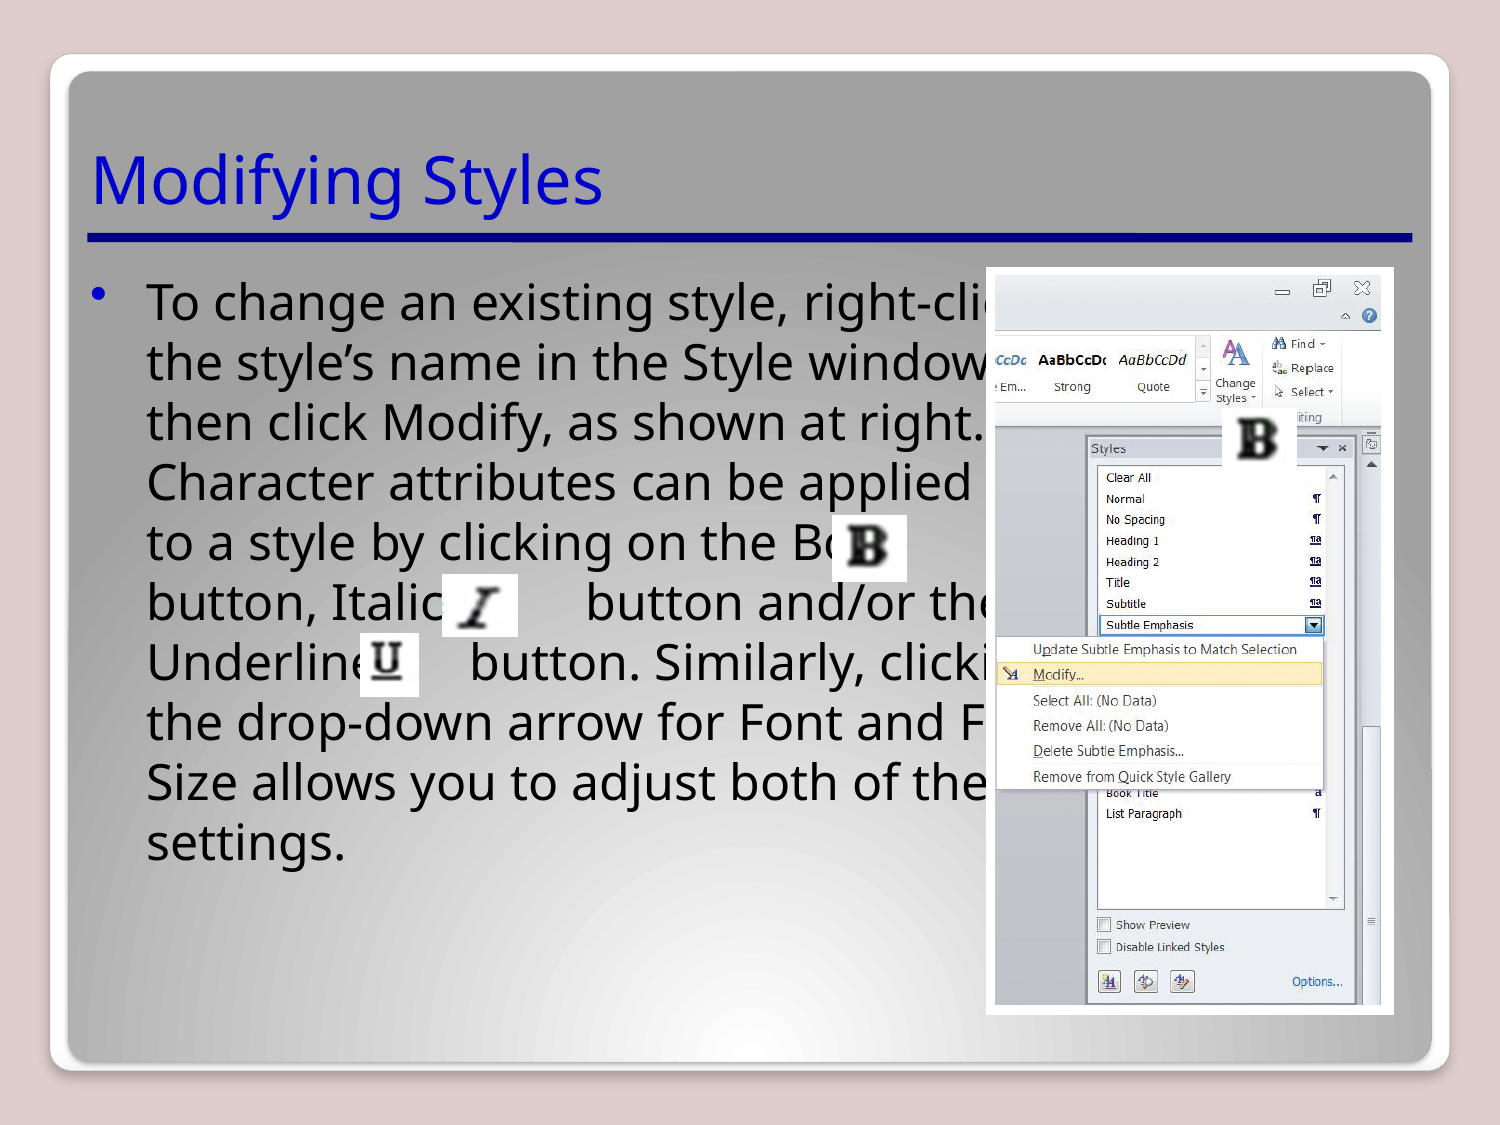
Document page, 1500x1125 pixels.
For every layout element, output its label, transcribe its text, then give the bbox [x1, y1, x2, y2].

list To change an existing style, right-click the style’s name in the Style window, then click Modify, as shown at right. Character attributes can be applied to a style by clicking on the Bold button, Italics button and/or the Underline button. Similarly, clicking the drop-down arrow for Font and Font Size allows you to adjust both of these settings. [74, 262, 1426, 1063]
title Modifying Styles [74, 74, 1426, 226]
picture [832, 514, 907, 582]
picture [442, 573, 518, 638]
picture [985, 266, 1394, 1015]
picture [359, 633, 419, 697]
